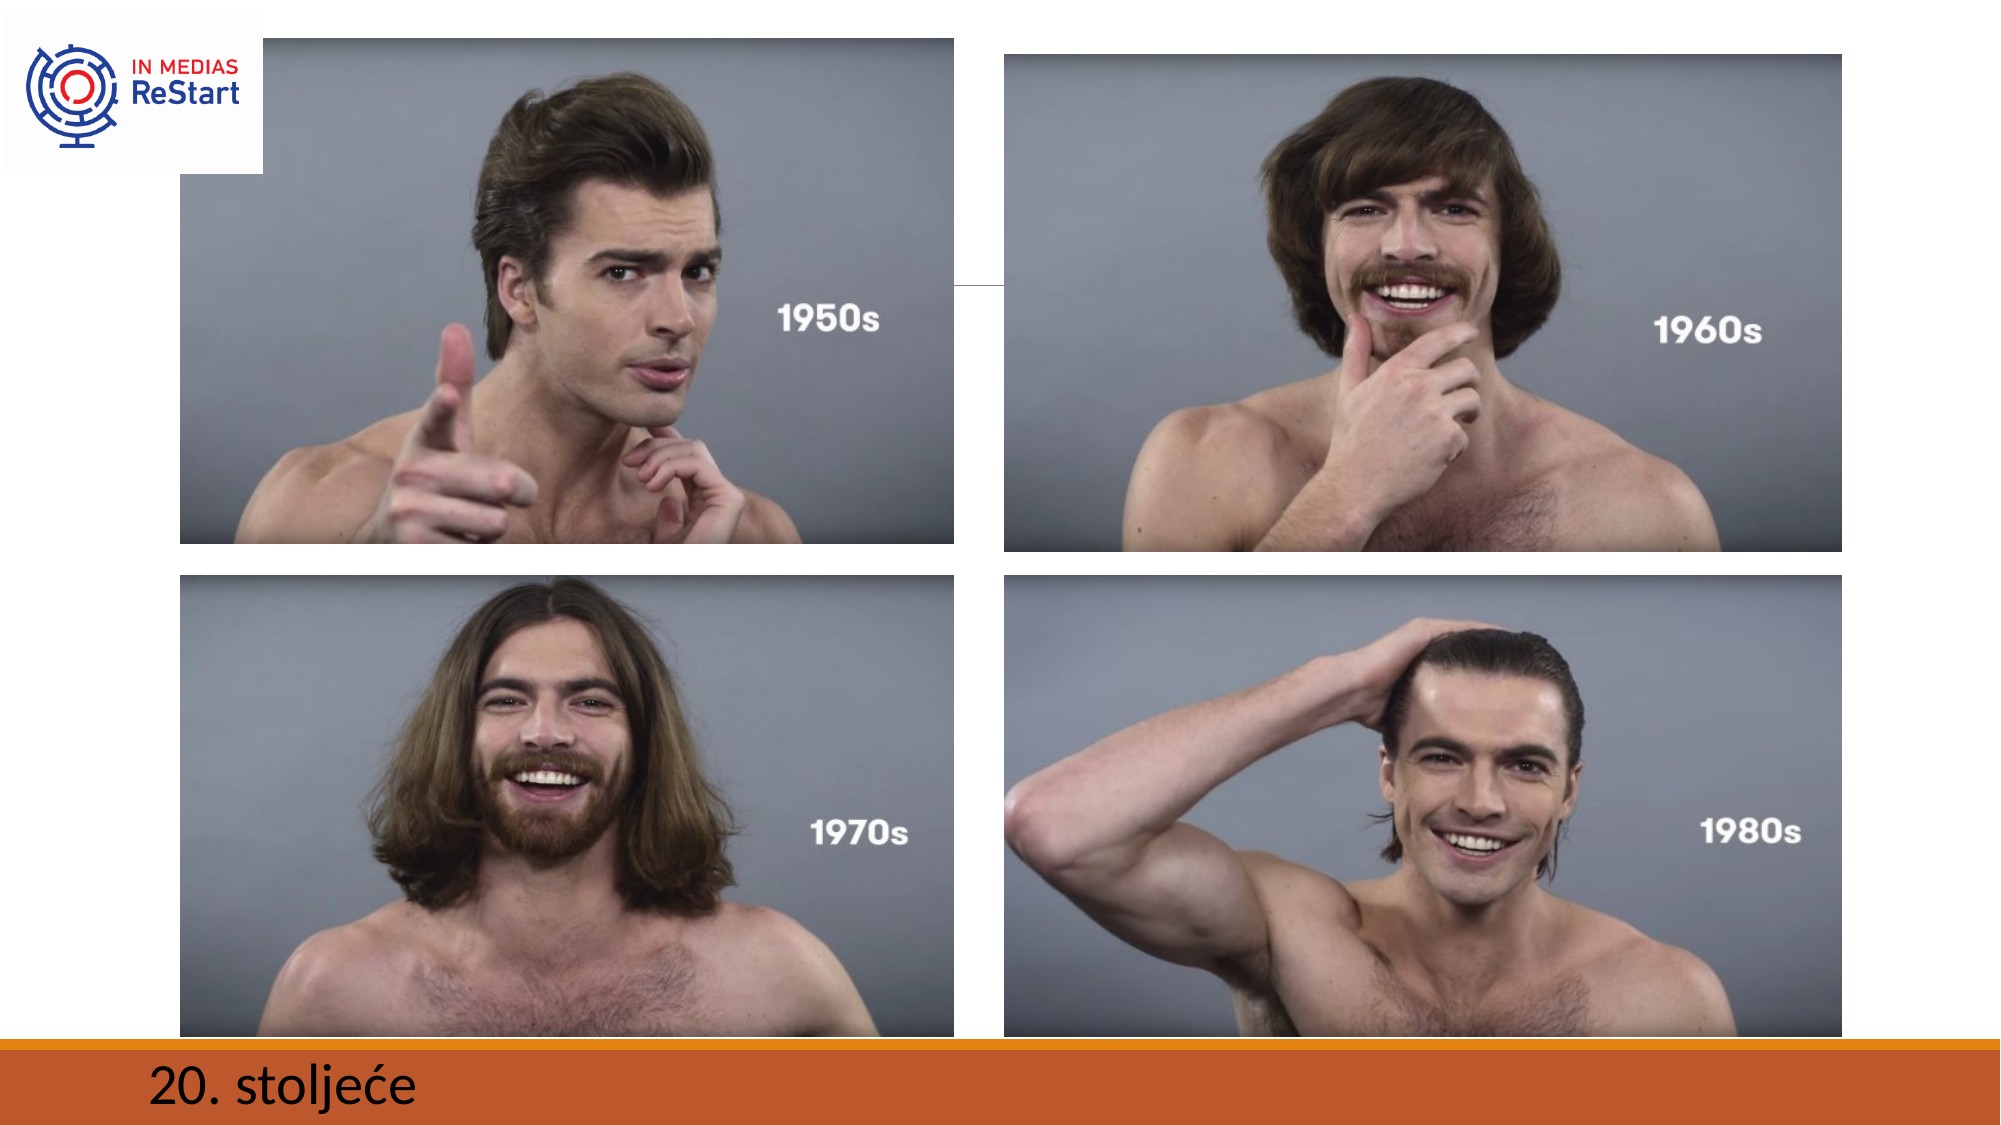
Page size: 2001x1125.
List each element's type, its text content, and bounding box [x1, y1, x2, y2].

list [179, 38, 955, 544]
picture [3, 14, 264, 174]
picture [179, 575, 955, 1037]
picture [1003, 575, 1842, 1037]
text_box 20. stoljeće [133, 1039, 487, 1124]
picture [1003, 53, 1842, 552]
